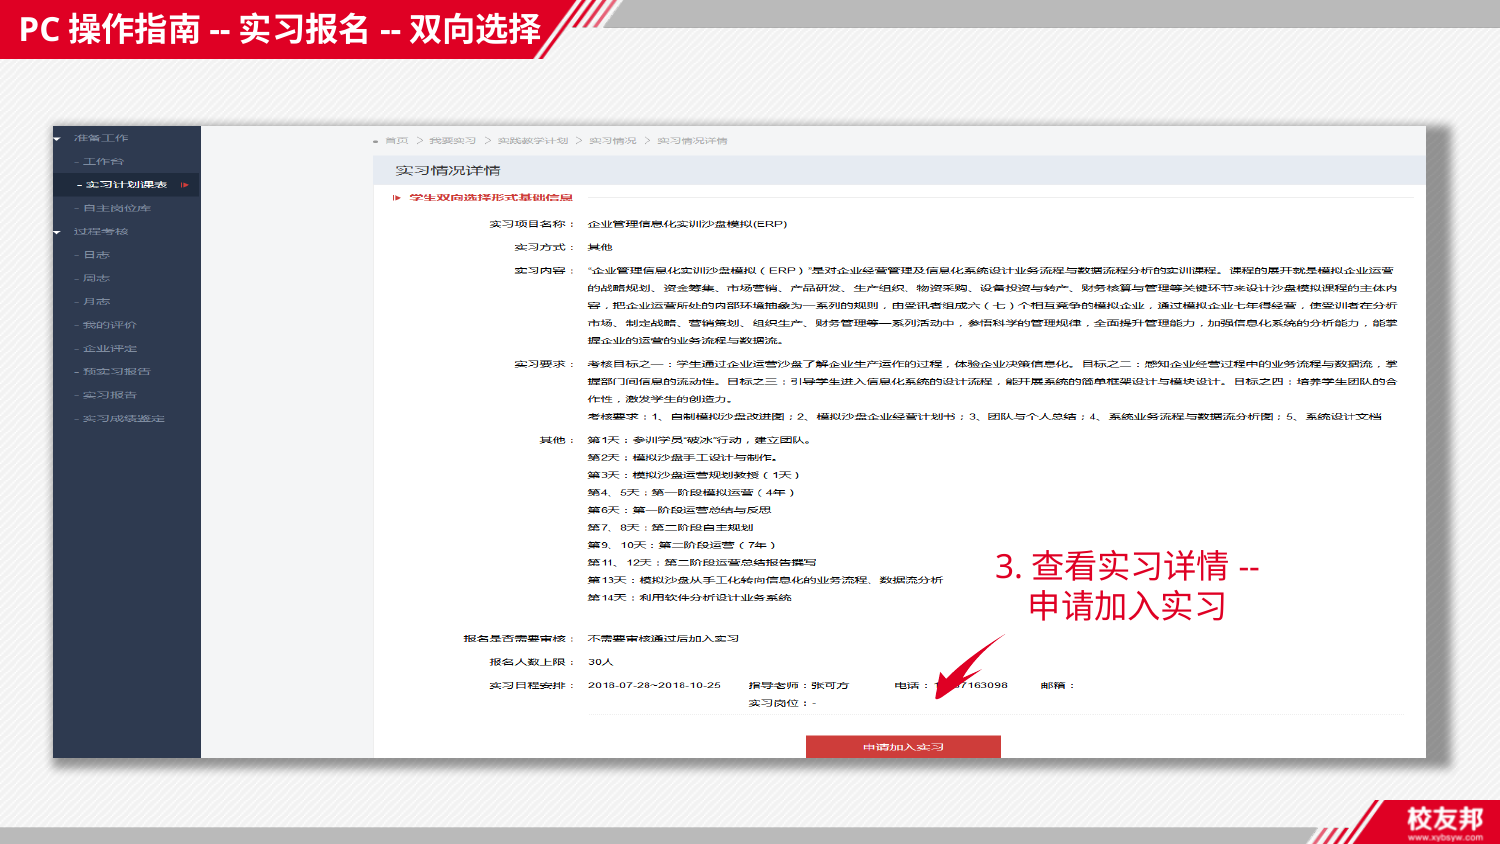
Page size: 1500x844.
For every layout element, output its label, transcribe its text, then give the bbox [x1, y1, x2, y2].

text_box PC操作指南--实习报名--双向选择 [2, 1, 569, 56]
picture [0, 0, 1500, 844]
